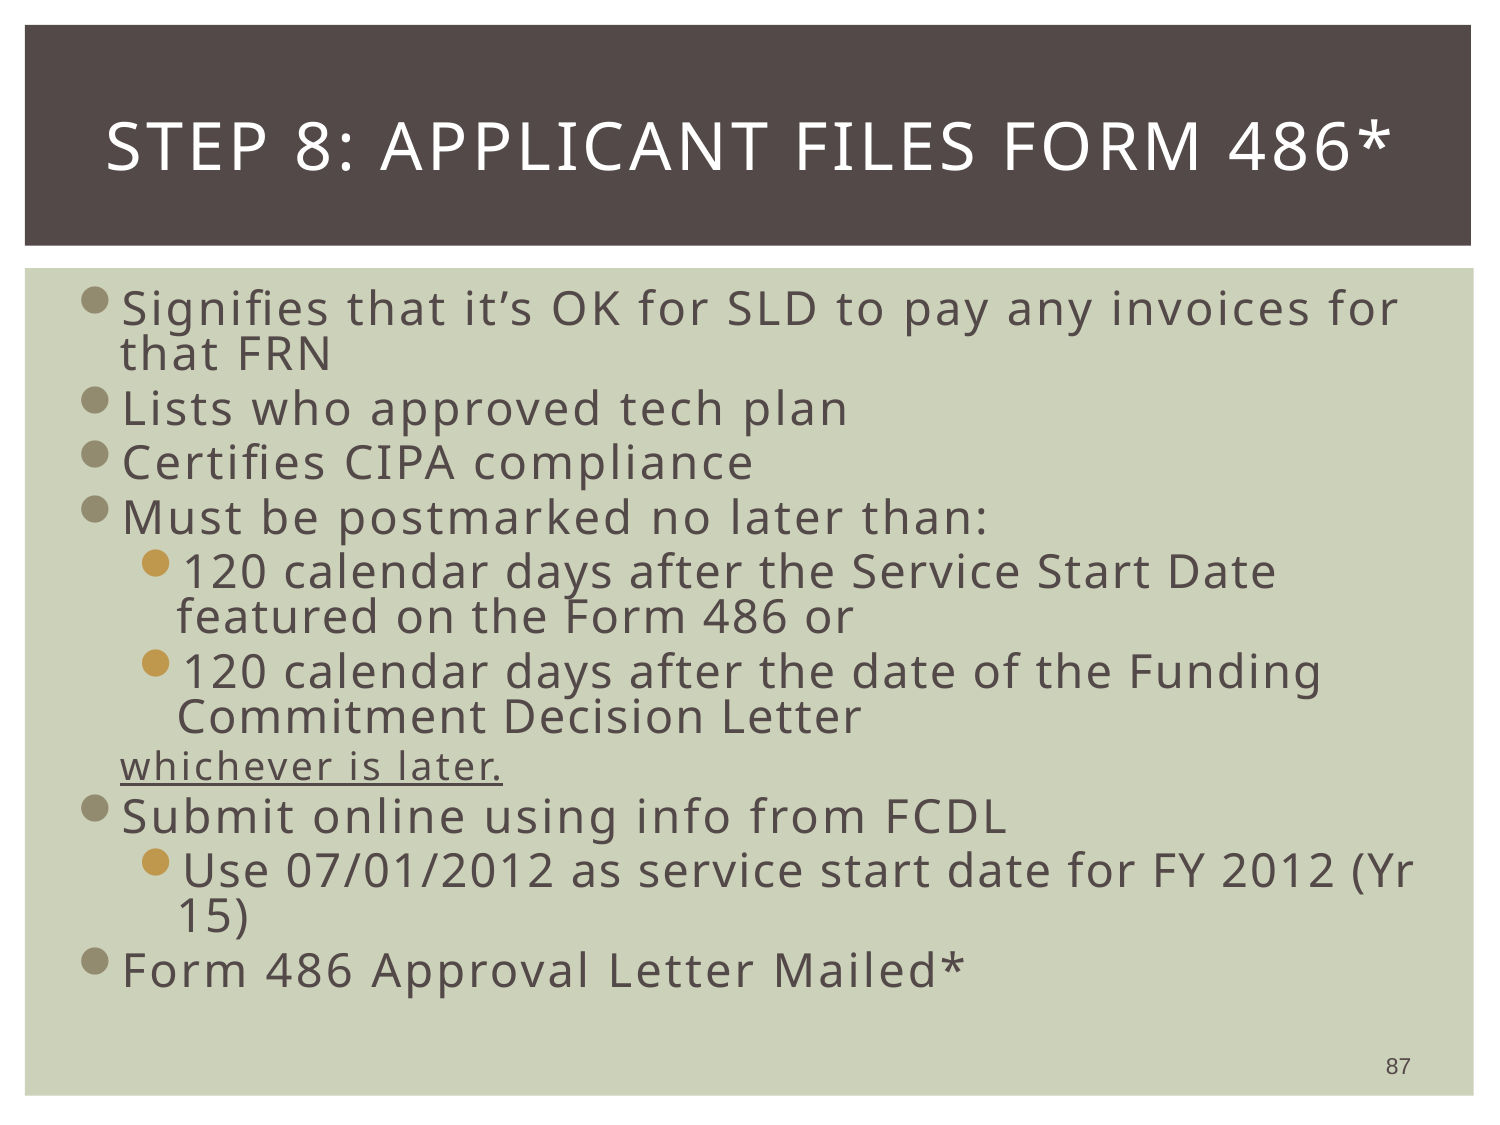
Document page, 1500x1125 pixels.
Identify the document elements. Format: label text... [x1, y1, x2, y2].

title Step 8: Applicant Files Form 486* [75, 50, 1425, 238]
slide_number 87 [1349, 1041, 1448, 1089]
list Signifies that it’s OK for SLD to pay any invoices for that FRN Lists who approved tech plan Certifies CIPA compliance Must be postmarked no later than: 120 calendar days after the Service Start Date featured on the Form 486 or 120 calendar days after the date of the Funding Commitment Decision Letter whichever is later. Submit online using info from FCDL Use 07/01/2012 as service start date for FY 2012 (Yr 15) Form 486 Approval Letter Mailed* [62, 282, 1442, 1005]
